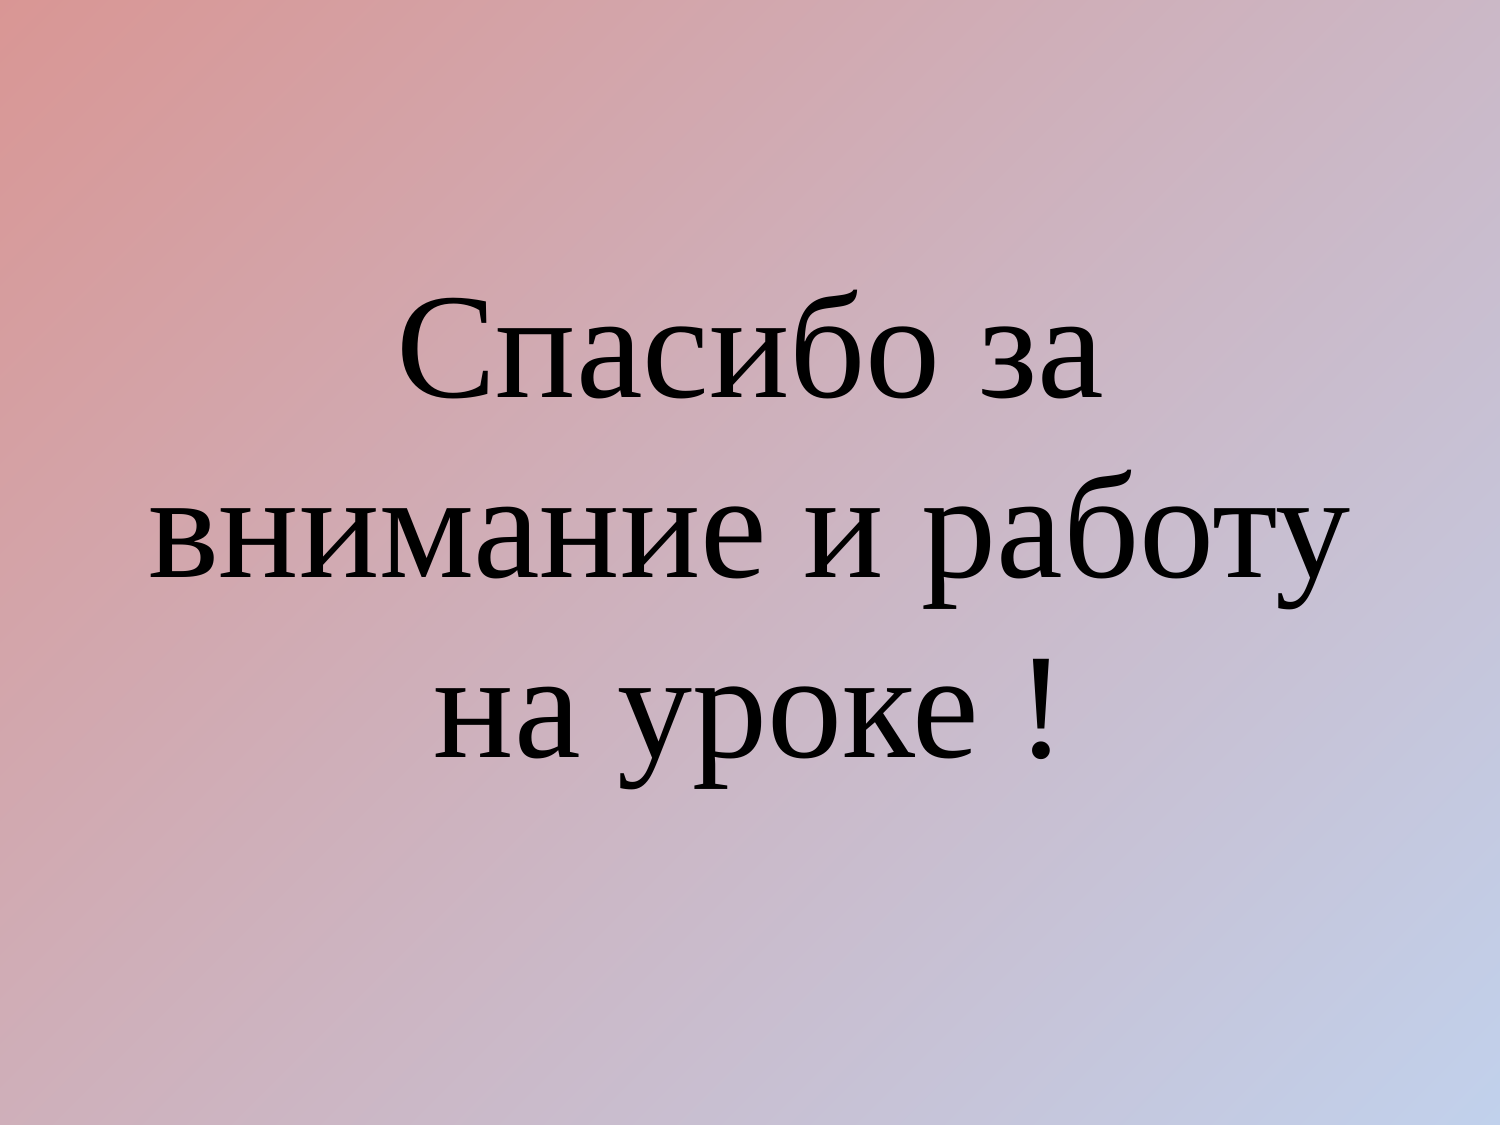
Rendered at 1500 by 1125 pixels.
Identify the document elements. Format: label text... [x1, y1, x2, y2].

list Спасибо за внимание и работу на уроке ! [75, 90, 1425, 1047]
